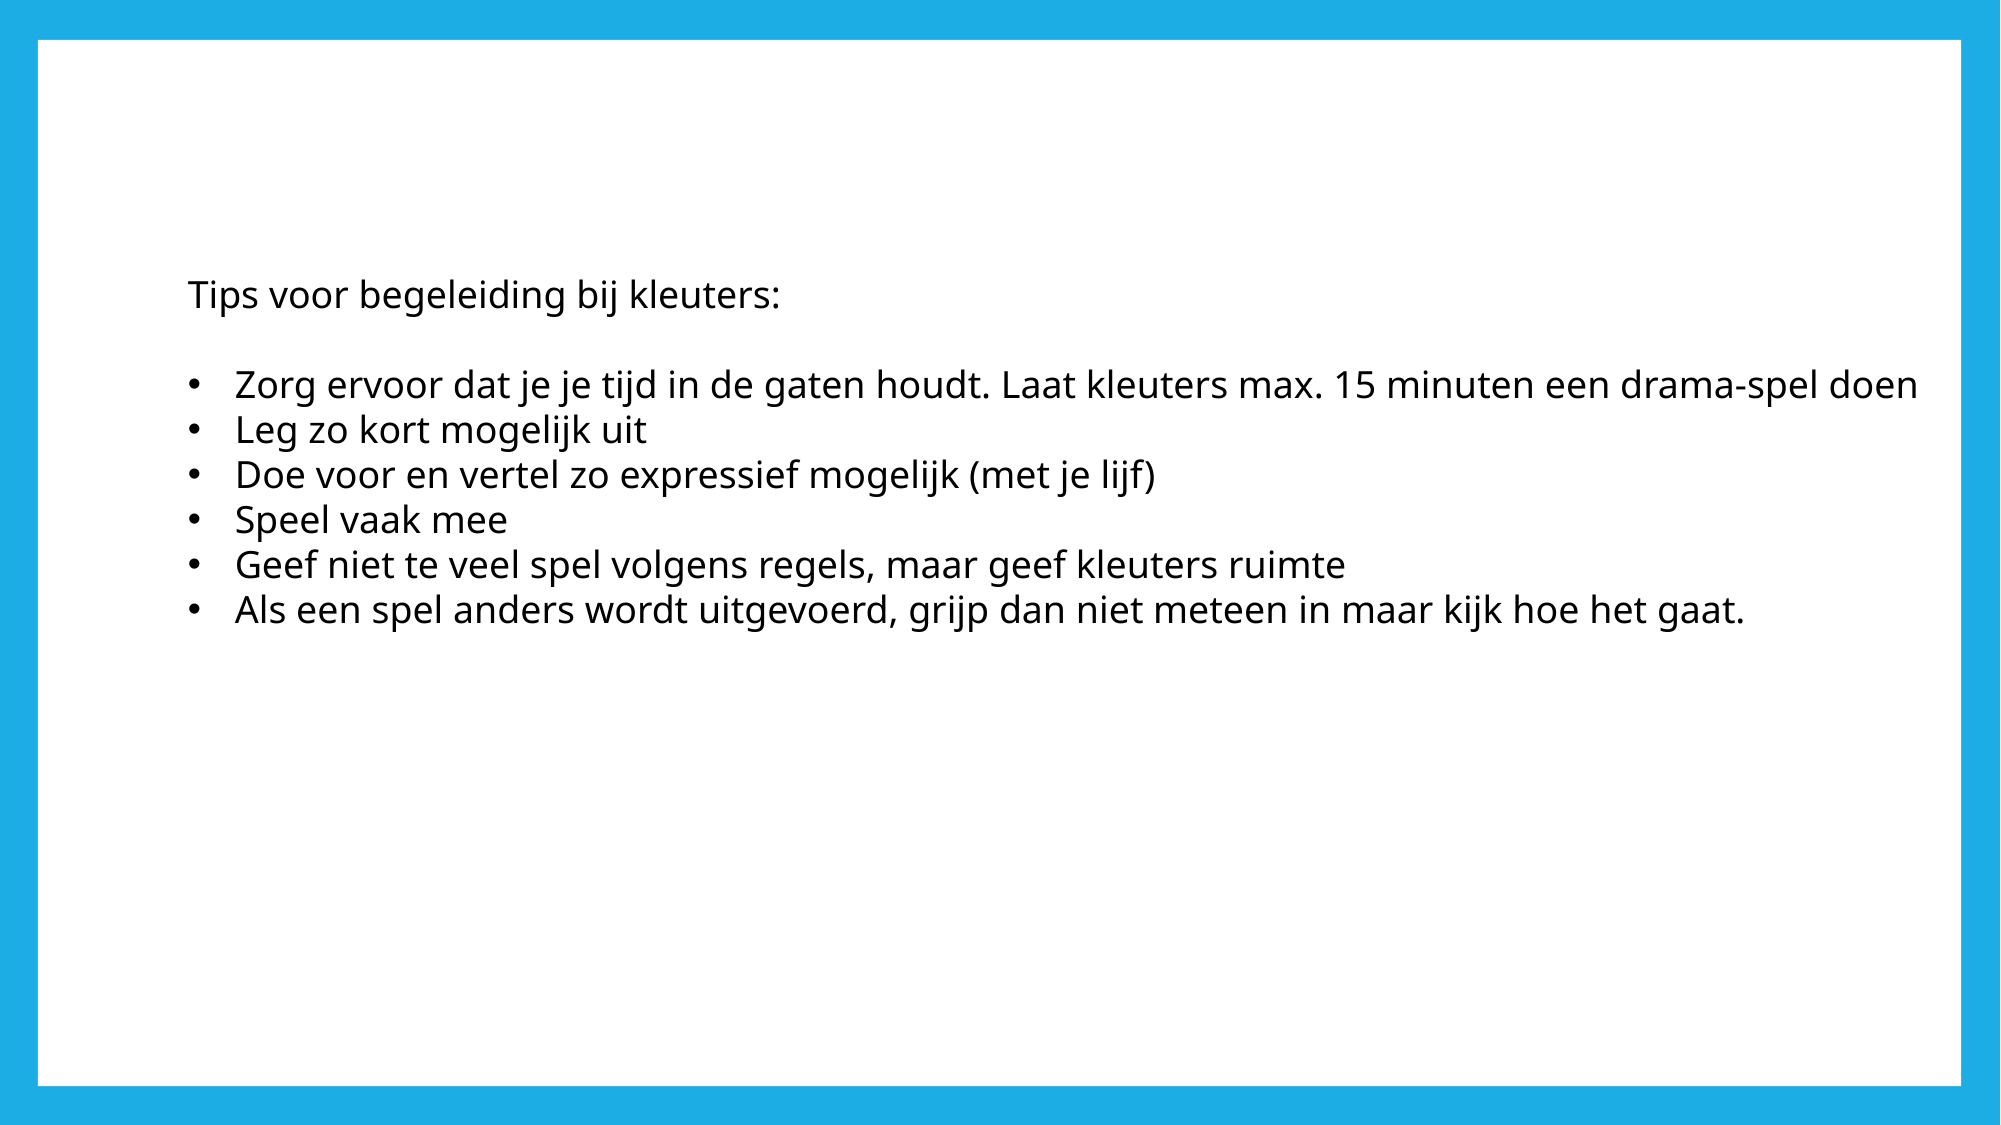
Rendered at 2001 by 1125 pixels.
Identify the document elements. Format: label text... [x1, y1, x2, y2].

text_box Tips voor begeleiding bij kleuters: Zorg ervoor dat je je tijd in de gaten houdt. Laat kleuters max. 15 minuten een drama-spel doen Leg zo kort mogelijk uit Doe voor en vertel zo expressief mogelijk (met je lijf) Speel vaak mee Geef niet te veel spel volgens regels, maar geef kleuters ruimte Als een spel anders wordt uitgevoerd, grijp dan niet meteen in maar kijk hoe het gaat. [173, 263, 1936, 639]
